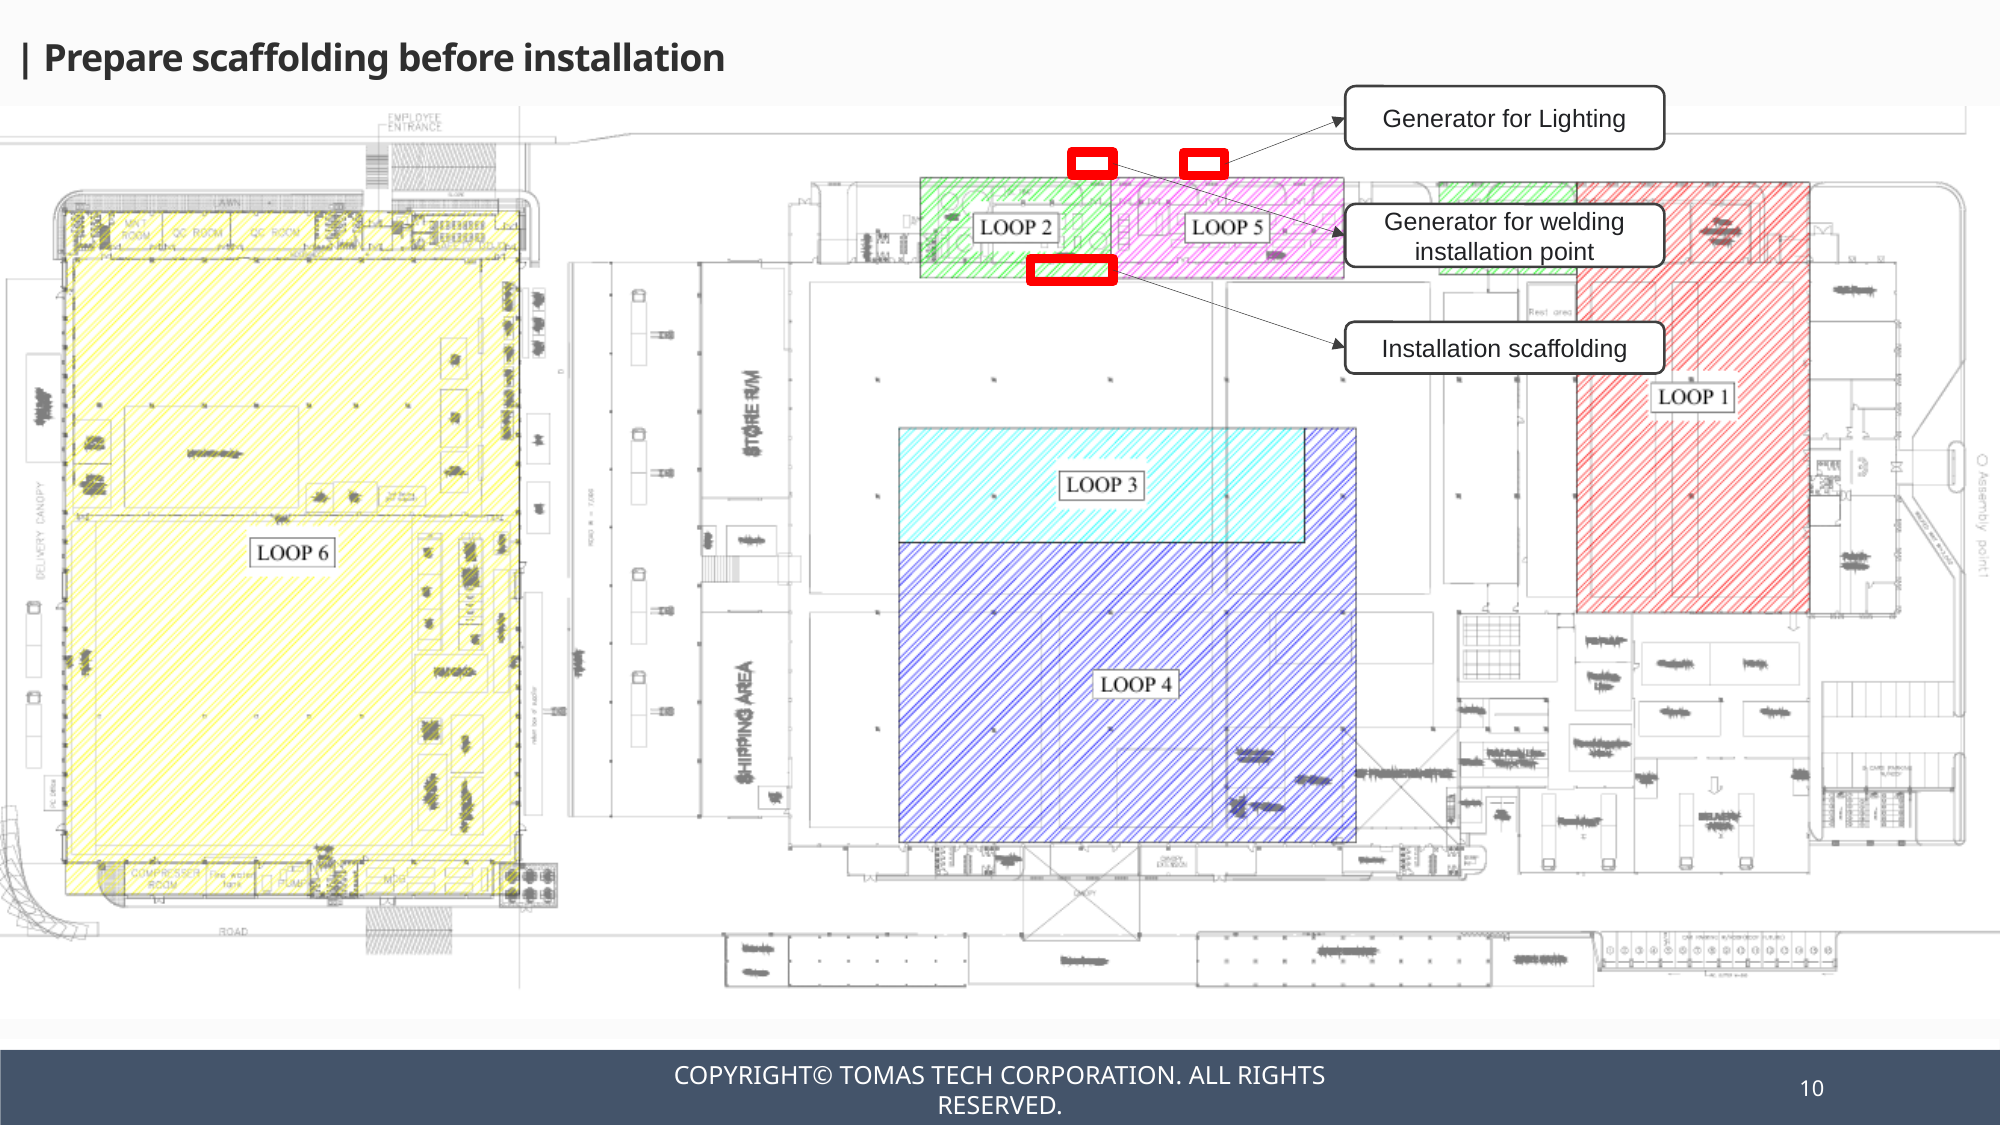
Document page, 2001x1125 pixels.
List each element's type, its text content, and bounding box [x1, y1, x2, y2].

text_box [1112, 163, 1346, 236]
text_box | Prepare scaffolding before installation [0, 30, 1940, 87]
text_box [1112, 269, 1346, 349]
footer Copyright© TOMAS TECH CORPORATION. All rights reserved. [604, 1059, 1396, 1120]
slide_number 10 [1624, 1059, 1840, 1120]
picture [0, 105, 2000, 1020]
text_box Generator for Lighting [1343, 84, 1666, 101]
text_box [1224, 117, 1346, 165]
